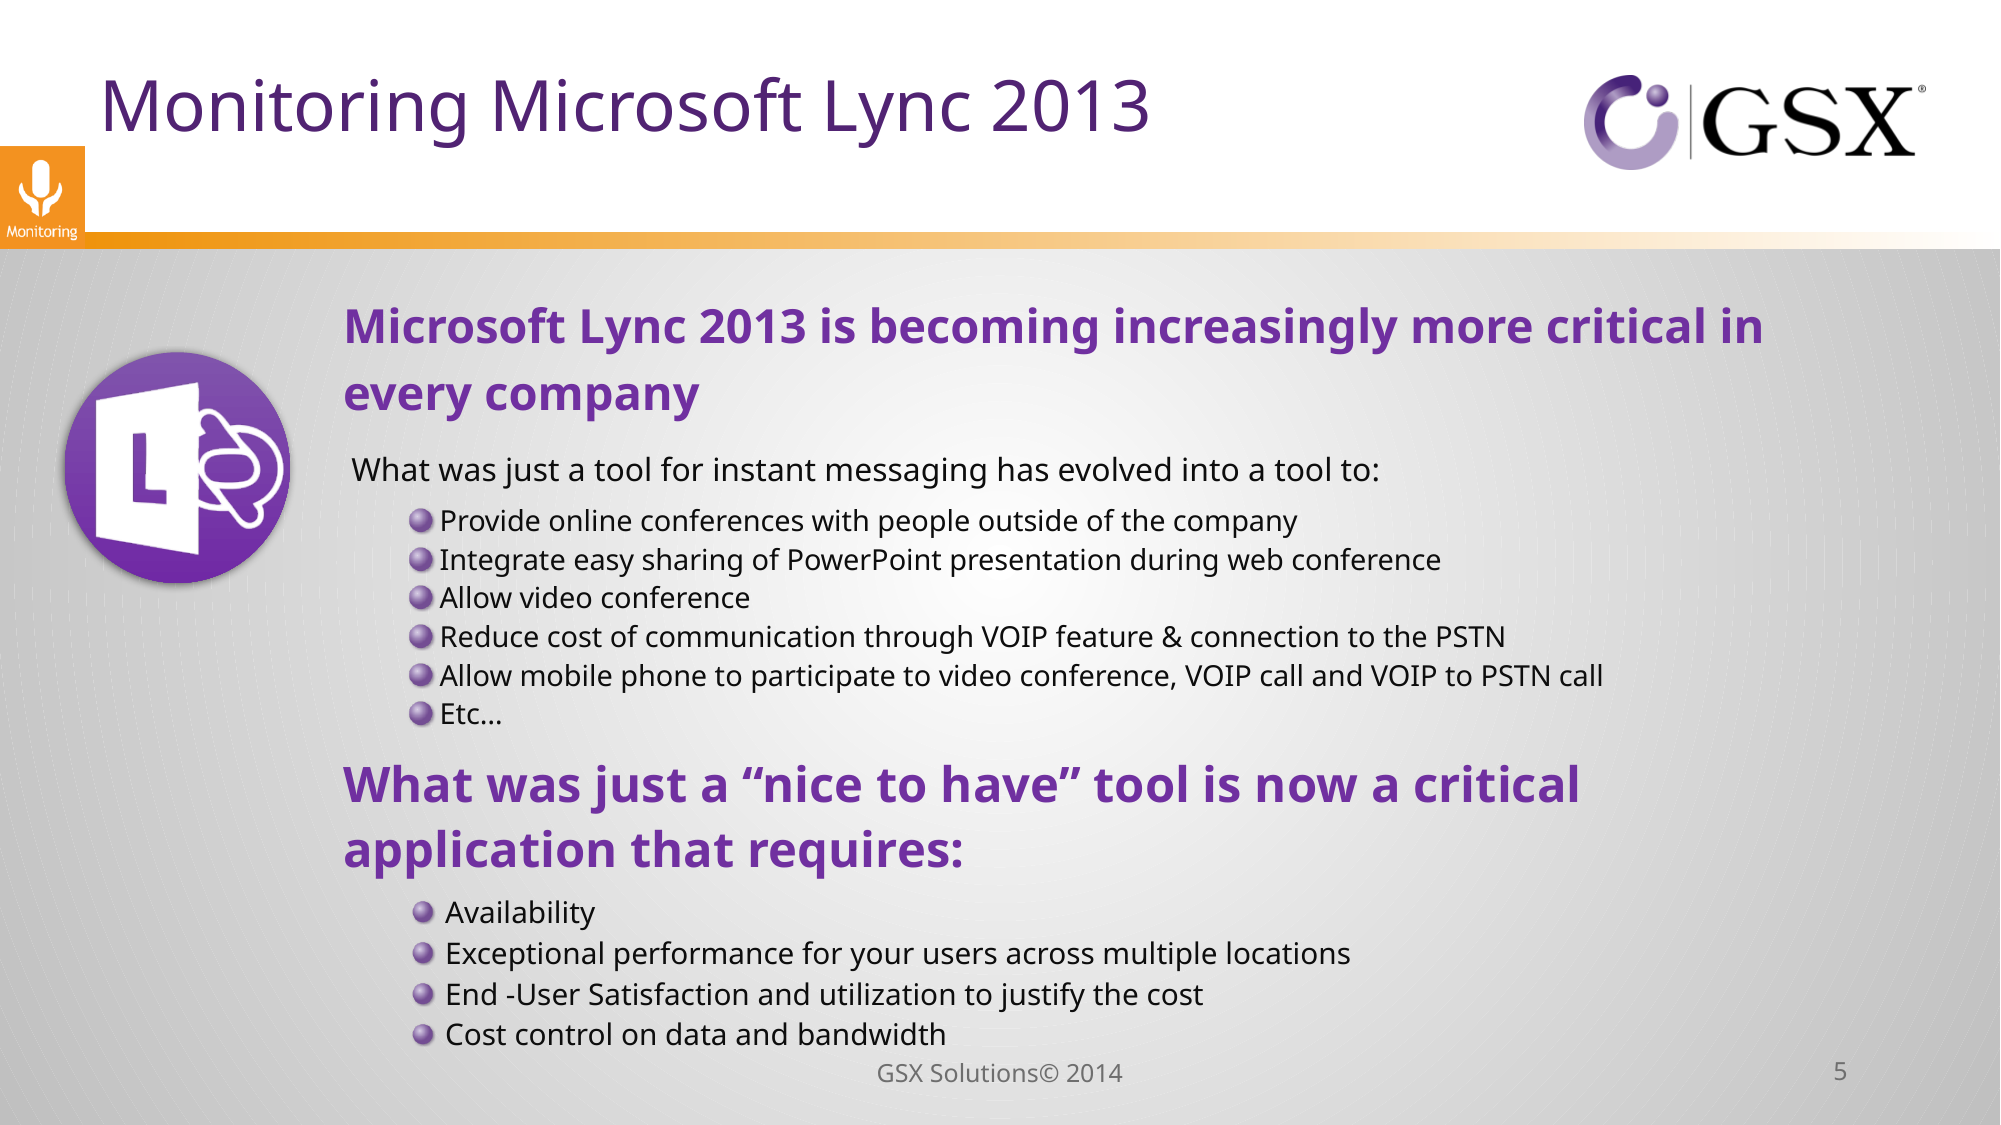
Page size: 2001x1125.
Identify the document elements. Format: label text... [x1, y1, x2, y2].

footer GSX Solutions© 2014 [662, 1061, 1338, 1103]
picture [411, 981, 436, 1007]
text_box Microsoft Lync 2013 is becoming increasingly more critical in every company What was just a tool for instant messaging has evolved into a tool to: Provide online conferences with people outside of the company Integrate easy sharing of PowerPoint presentation during web conference Allow video conference Reduce cost of communication through VOIP feature & connection to the PSTN Allow mobile phone to participate to video conference, VOIP call and VOIP to PSTN call Etc… [328, 277, 1811, 740]
picture [0, 146, 85, 249]
text_box [0, 232, 2000, 250]
title Monitoring Microsoft Lync 2013 [84, 0, 1580, 217]
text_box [64, 352, 290, 583]
picture [407, 622, 436, 651]
picture [407, 661, 436, 689]
picture [411, 899, 436, 925]
picture [411, 940, 436, 966]
picture [411, 1022, 436, 1047]
text_box What was just a “nice to have” tool is now a critical application that requires: Availability Exceptional performance for your users across multiple locations End -User Satisfaction and utilization to justify the cost Cost control on data and bandwidth [328, 740, 1811, 1061]
slide_number 5 [1412, 1042, 1863, 1103]
picture [407, 545, 436, 574]
picture [407, 583, 436, 612]
picture [407, 506, 436, 535]
picture [1584, 75, 1926, 170]
picture [407, 699, 436, 728]
